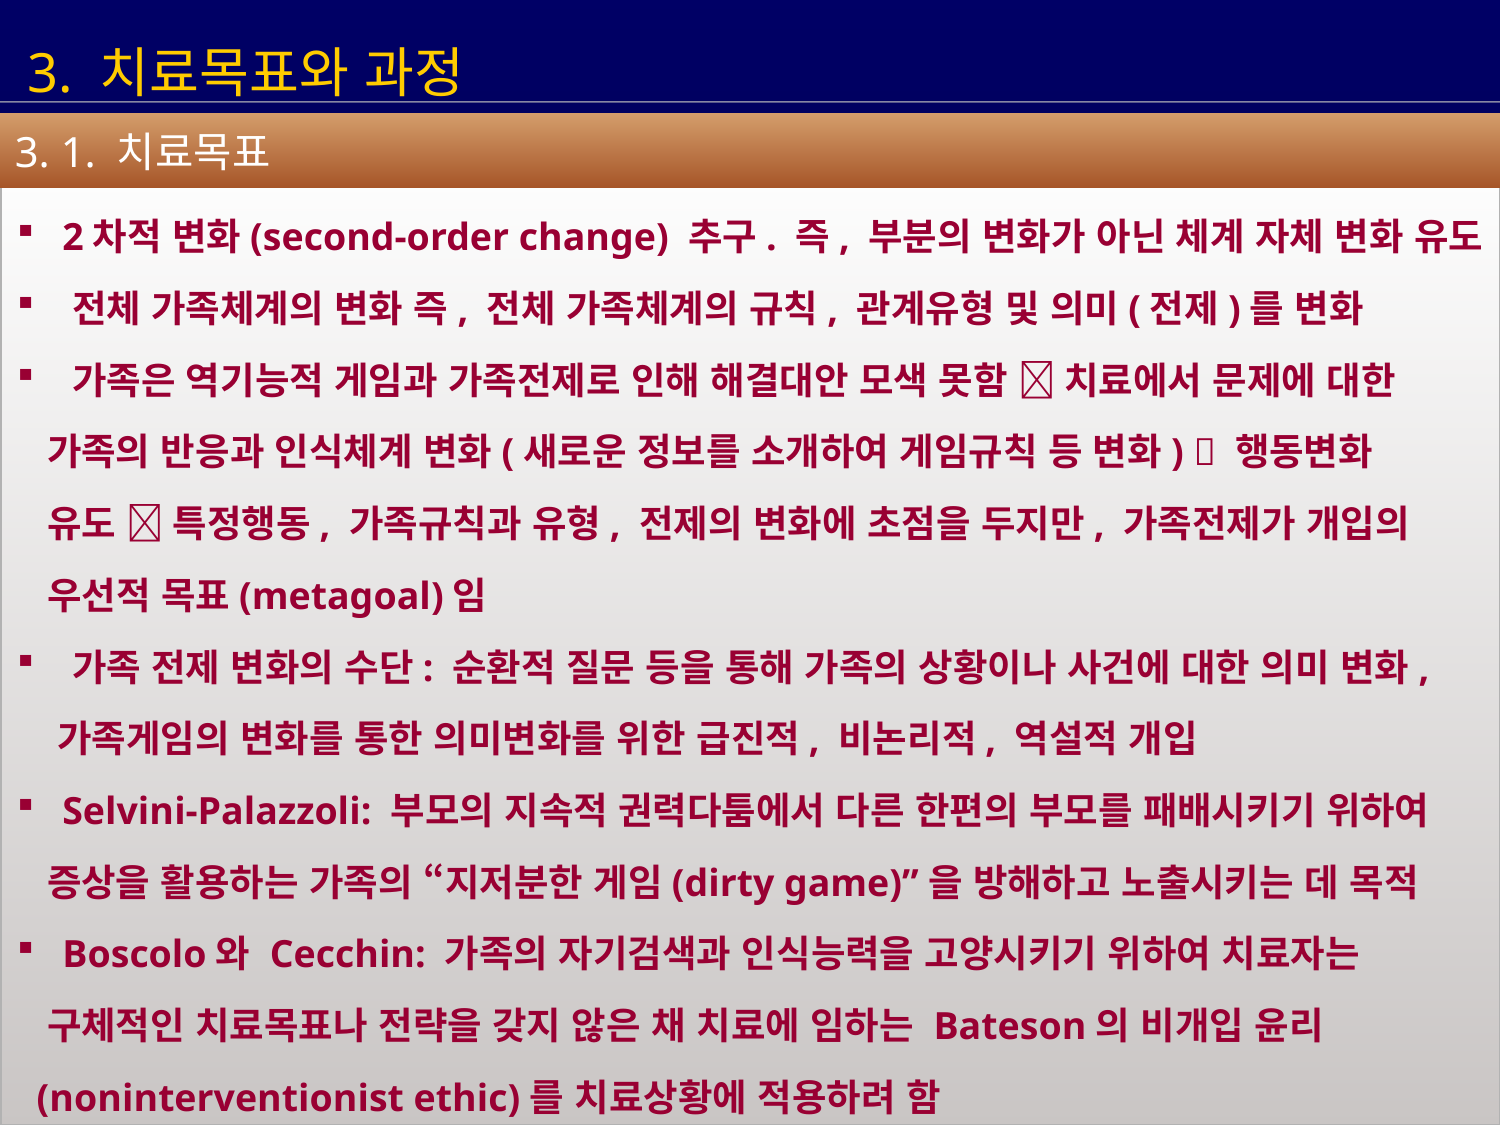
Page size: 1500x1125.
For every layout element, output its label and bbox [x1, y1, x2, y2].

text_box [0, 30, 1500, 1125]
